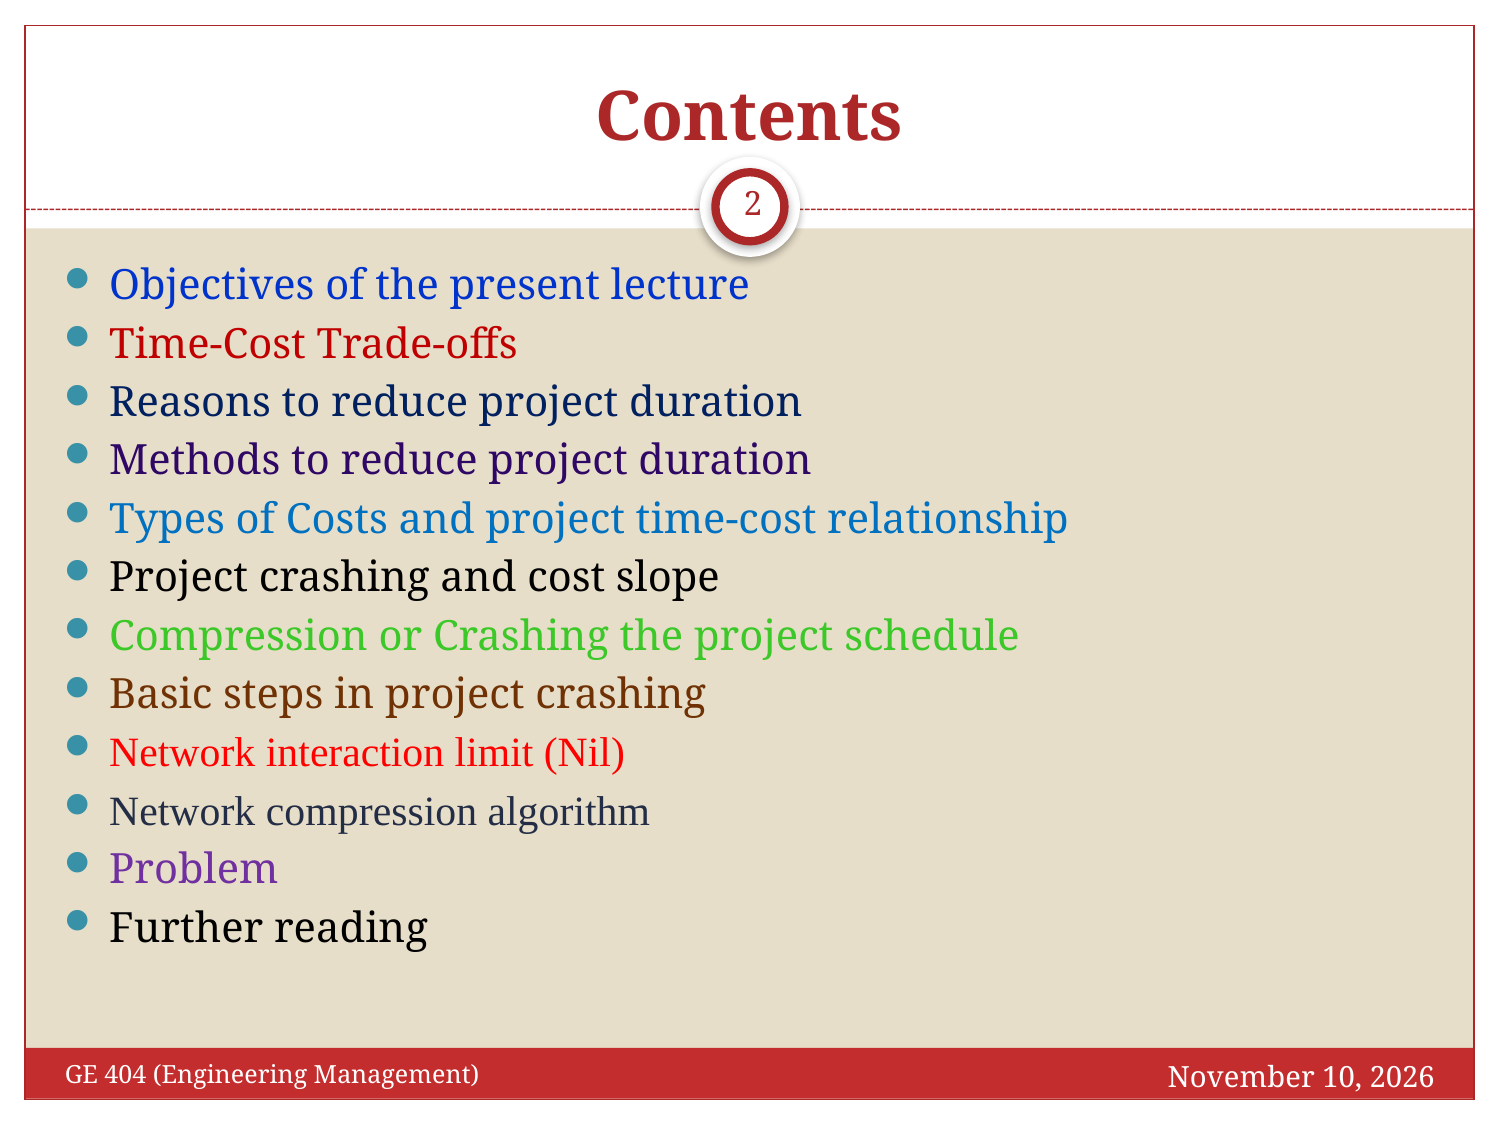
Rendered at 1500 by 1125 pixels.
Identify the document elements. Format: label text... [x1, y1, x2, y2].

title Contents [49, 37, 1450, 162]
footer GE 404 (Engineering Management) [50, 1051, 638, 1112]
slide_number 2 [715, 168, 791, 241]
list Objectives of the present lecture Time-Cost Trade-offs Reasons to reduce project duration Methods to reduce project duration Types of Costs and project time-cost relationship Project crashing and cost slope Compression or Crashing the project schedule Basic steps in project crashing Network interaction limit (Nil) Network compression algorithm Problem Further reading [49, 250, 1445, 1001]
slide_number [950, 1050, 1450, 1111]
